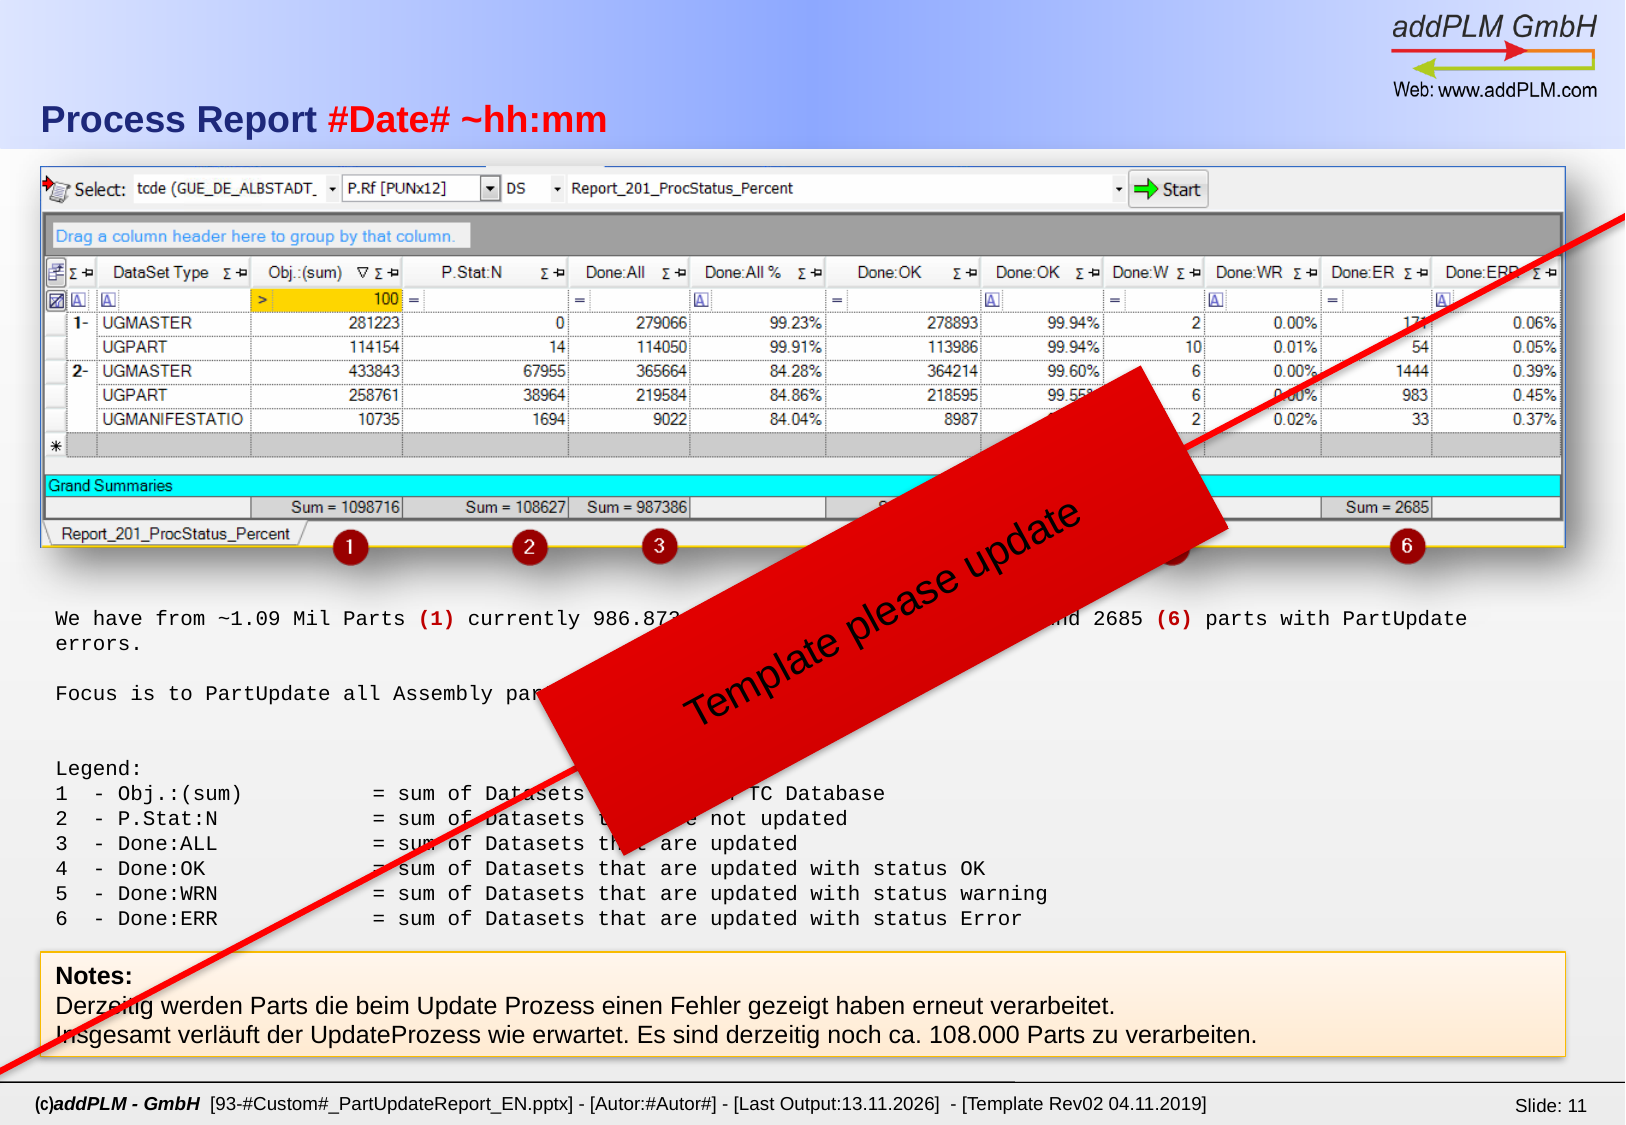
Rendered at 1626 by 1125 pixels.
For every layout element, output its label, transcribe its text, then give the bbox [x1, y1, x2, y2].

title Process Report #Date# ~hh:mm [40, 67, 1582, 84]
picture [1391, 14, 1597, 87]
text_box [0, 87, 1625, 1125]
